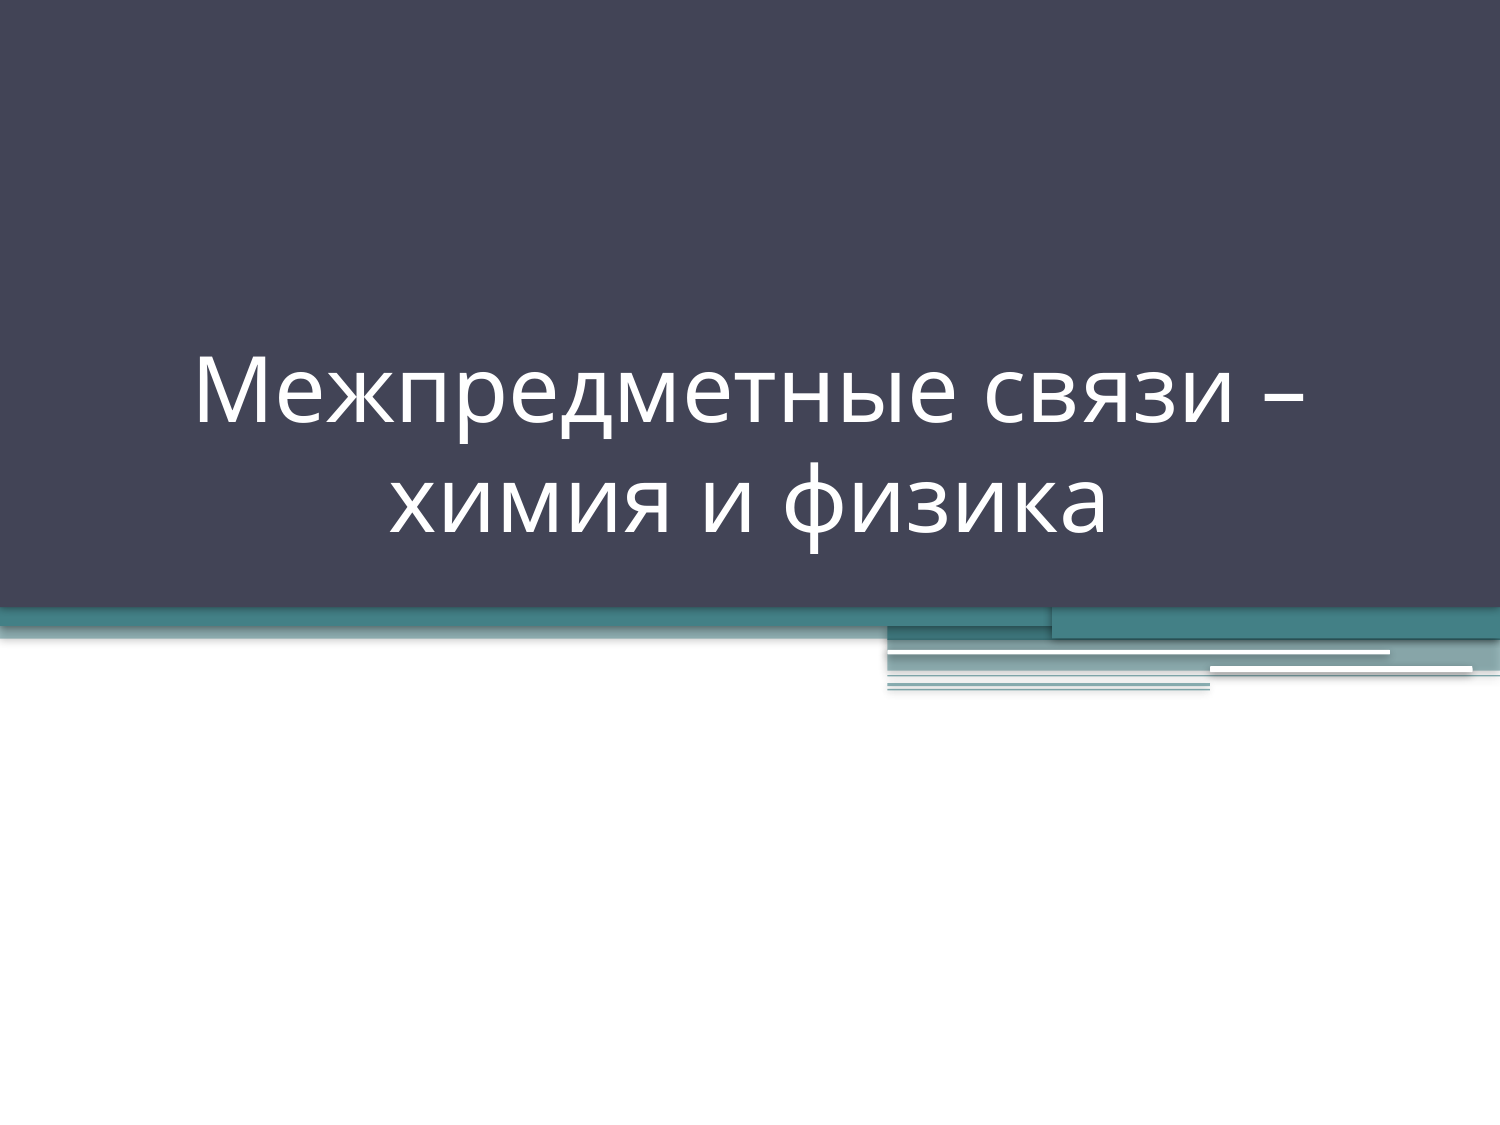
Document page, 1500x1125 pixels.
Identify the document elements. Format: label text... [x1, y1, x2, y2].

title Межпредметные связи – химия и физика [112, 246, 1388, 669]
